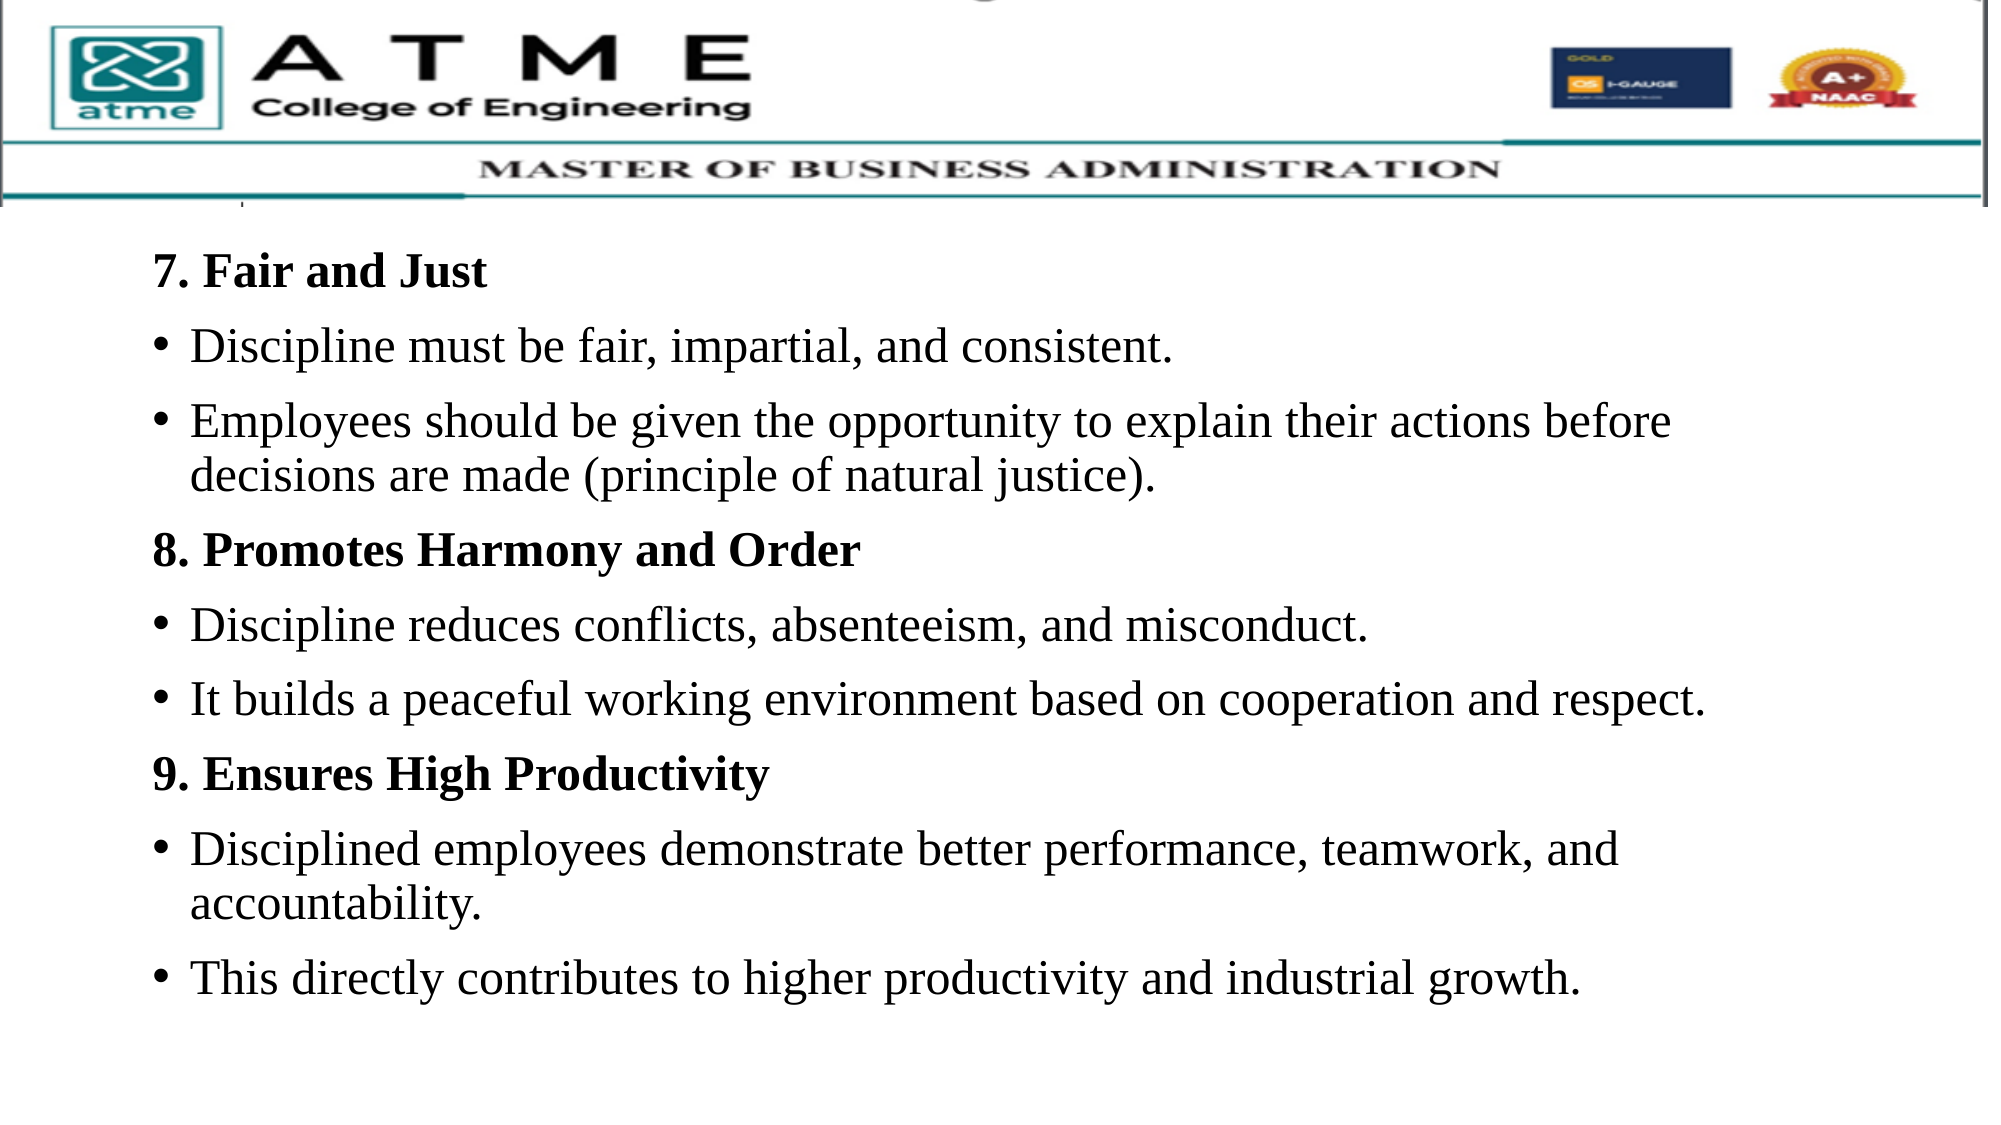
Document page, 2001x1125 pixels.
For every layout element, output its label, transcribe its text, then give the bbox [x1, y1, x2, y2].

list 7. Fair and Just Discipline must be fair, impartial, and consistent. Employees should be given the opportunity to explain their actions before decisions are made (principle of natural justice). 8. Promotes Harmony and Order Discipline reduces conflicts, absenteeism, and misconduct. It builds a peaceful working environment based on cooperation and respect. 9. Ensures High Productivity Disciplined employees demonstrate better performance, teamwork, and accountability. This directly contributes to higher productivity and industrial growth. [137, 237, 1863, 1014]
picture [0, 0, 1988, 207]
